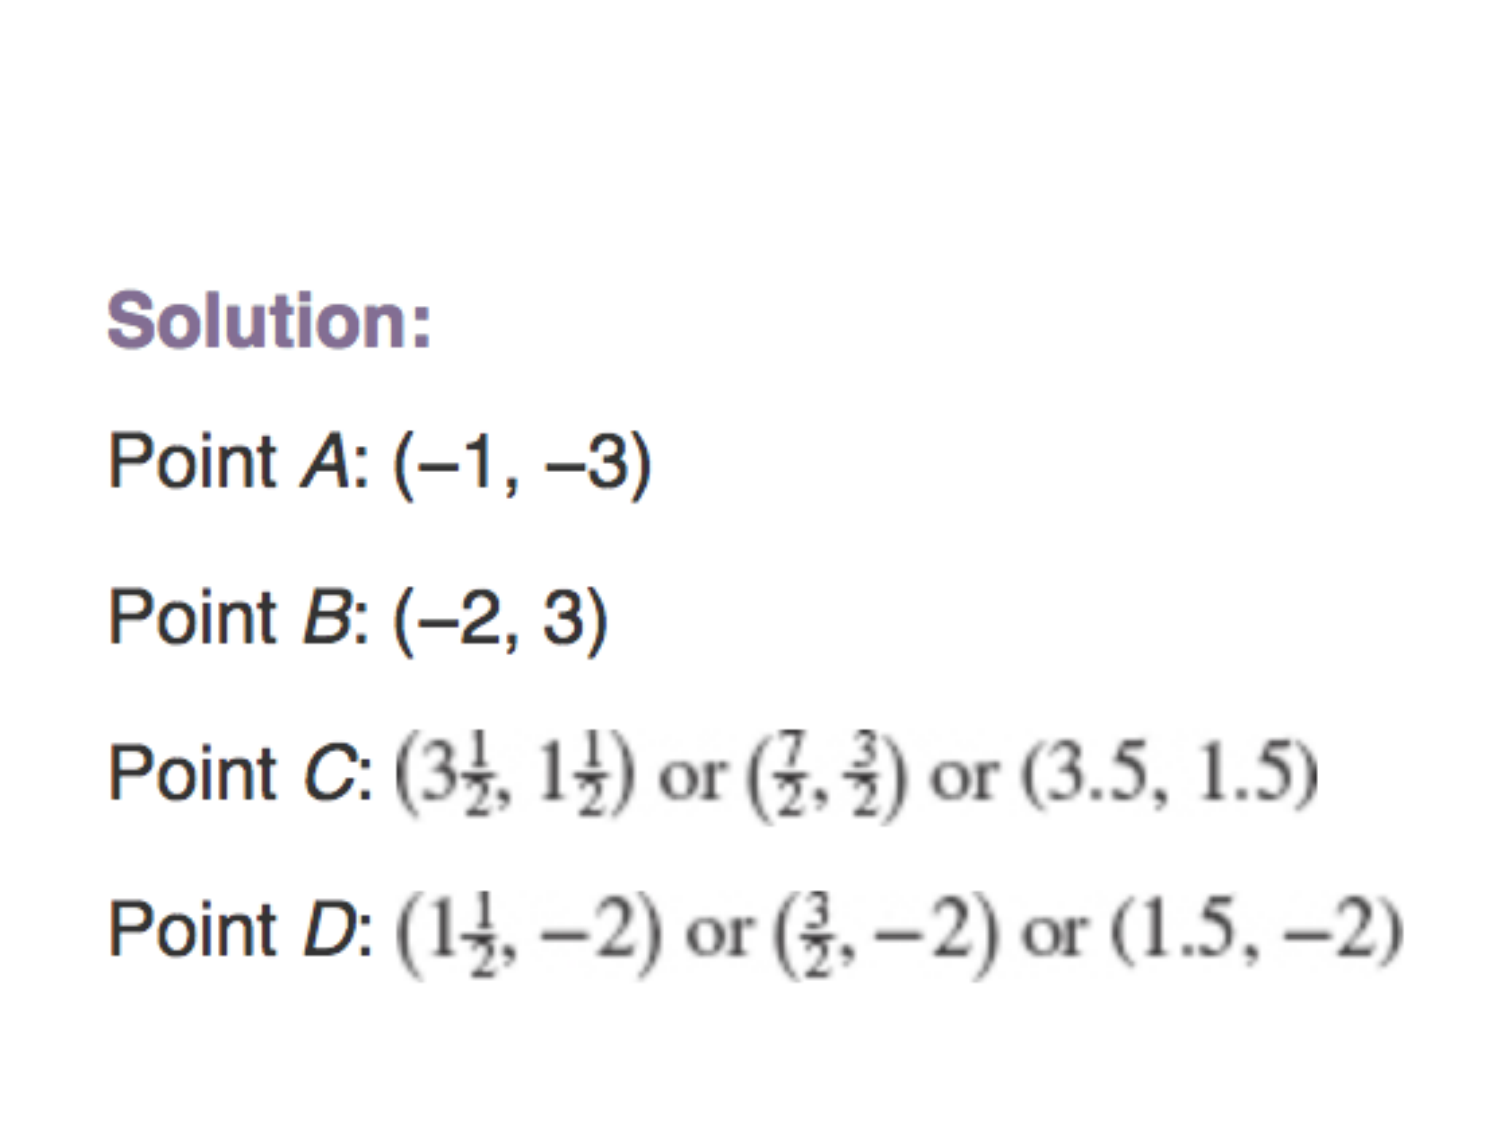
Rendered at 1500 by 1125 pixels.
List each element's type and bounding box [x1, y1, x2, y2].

list [74, 262, 1426, 1006]
